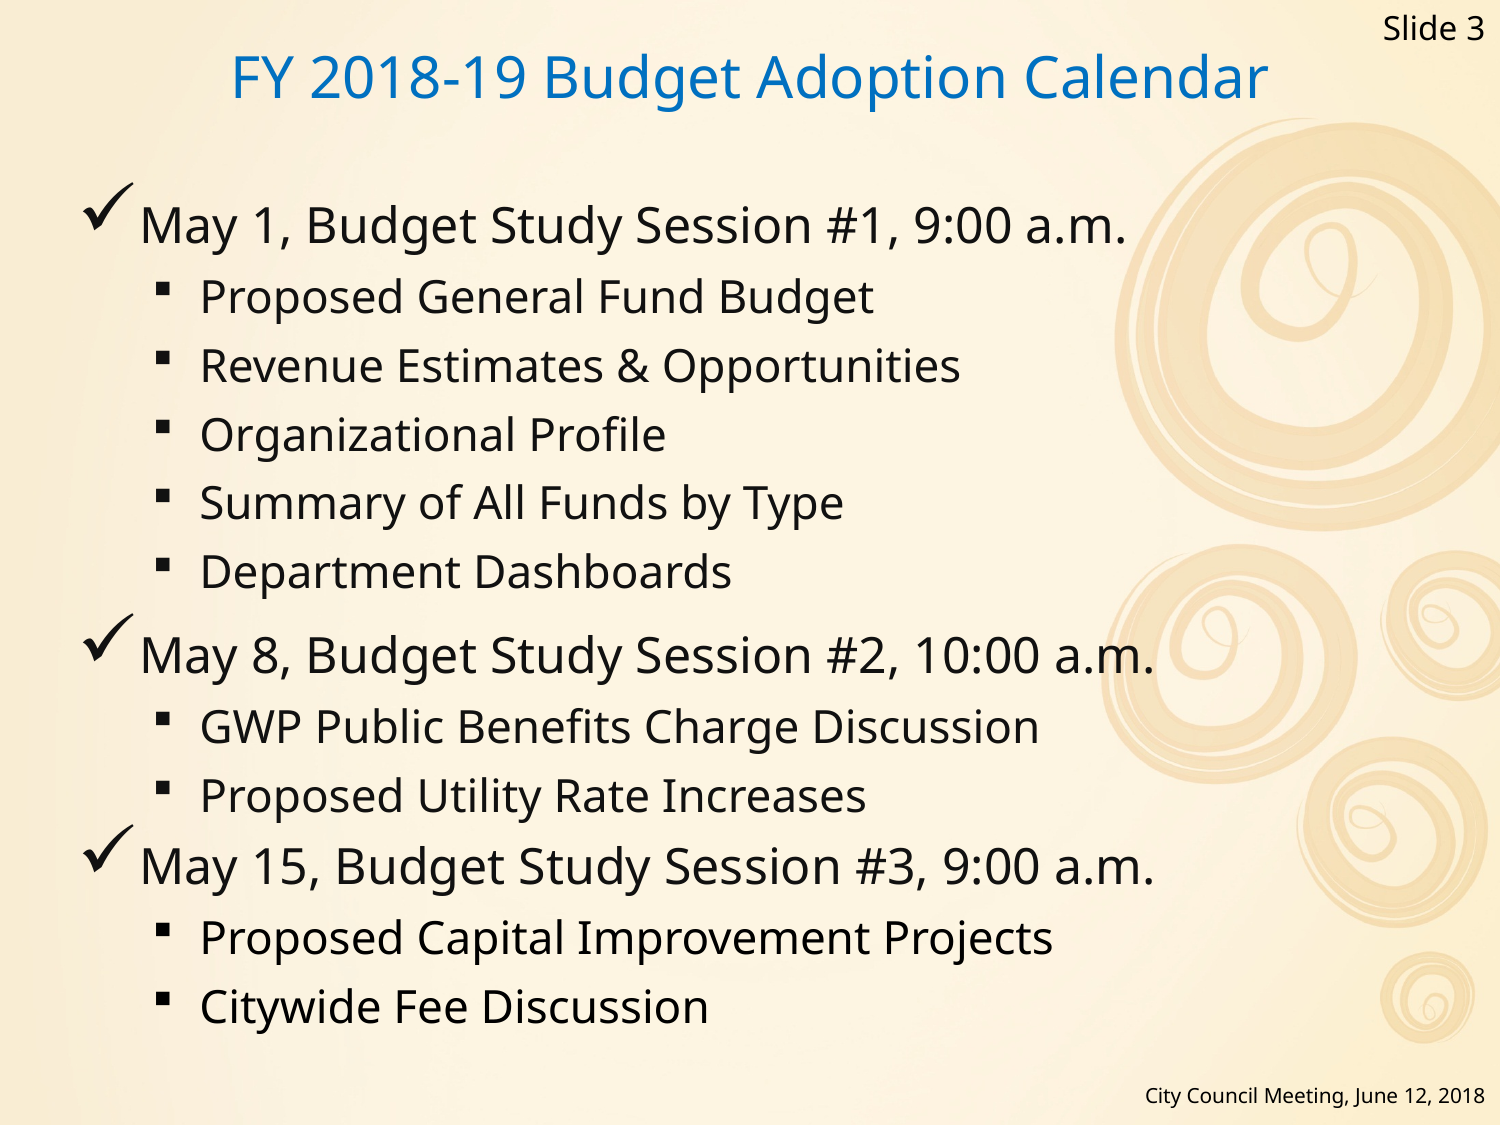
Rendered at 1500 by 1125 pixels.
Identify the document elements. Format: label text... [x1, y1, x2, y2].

text_box City Council Meeting, June 12, 2018 [1025, 1049, 1500, 1125]
picture [0, 0, 1500, 1125]
text_box Slide 3 [1149, 0, 1500, 75]
list May 1, Budget Study Session #1, 9:00 a.m. Proposed General Fund Budget Revenue Estimates & Opportunities Organizational Profile Summary of All Funds by Type Department Dashboards May 8, Budget Study Session #2, 10:00 a.m. GWP Public Benefits Charge Discussion Proposed Utility Rate Increases May 15, Budget Study Session #3, 9:00 a.m. Proposed Capital Improvement Projects Citywide Fee Discussion [62, 137, 1475, 1125]
title FY 2018-19 Budget Adoption Calendar [50, 24, 1450, 125]
